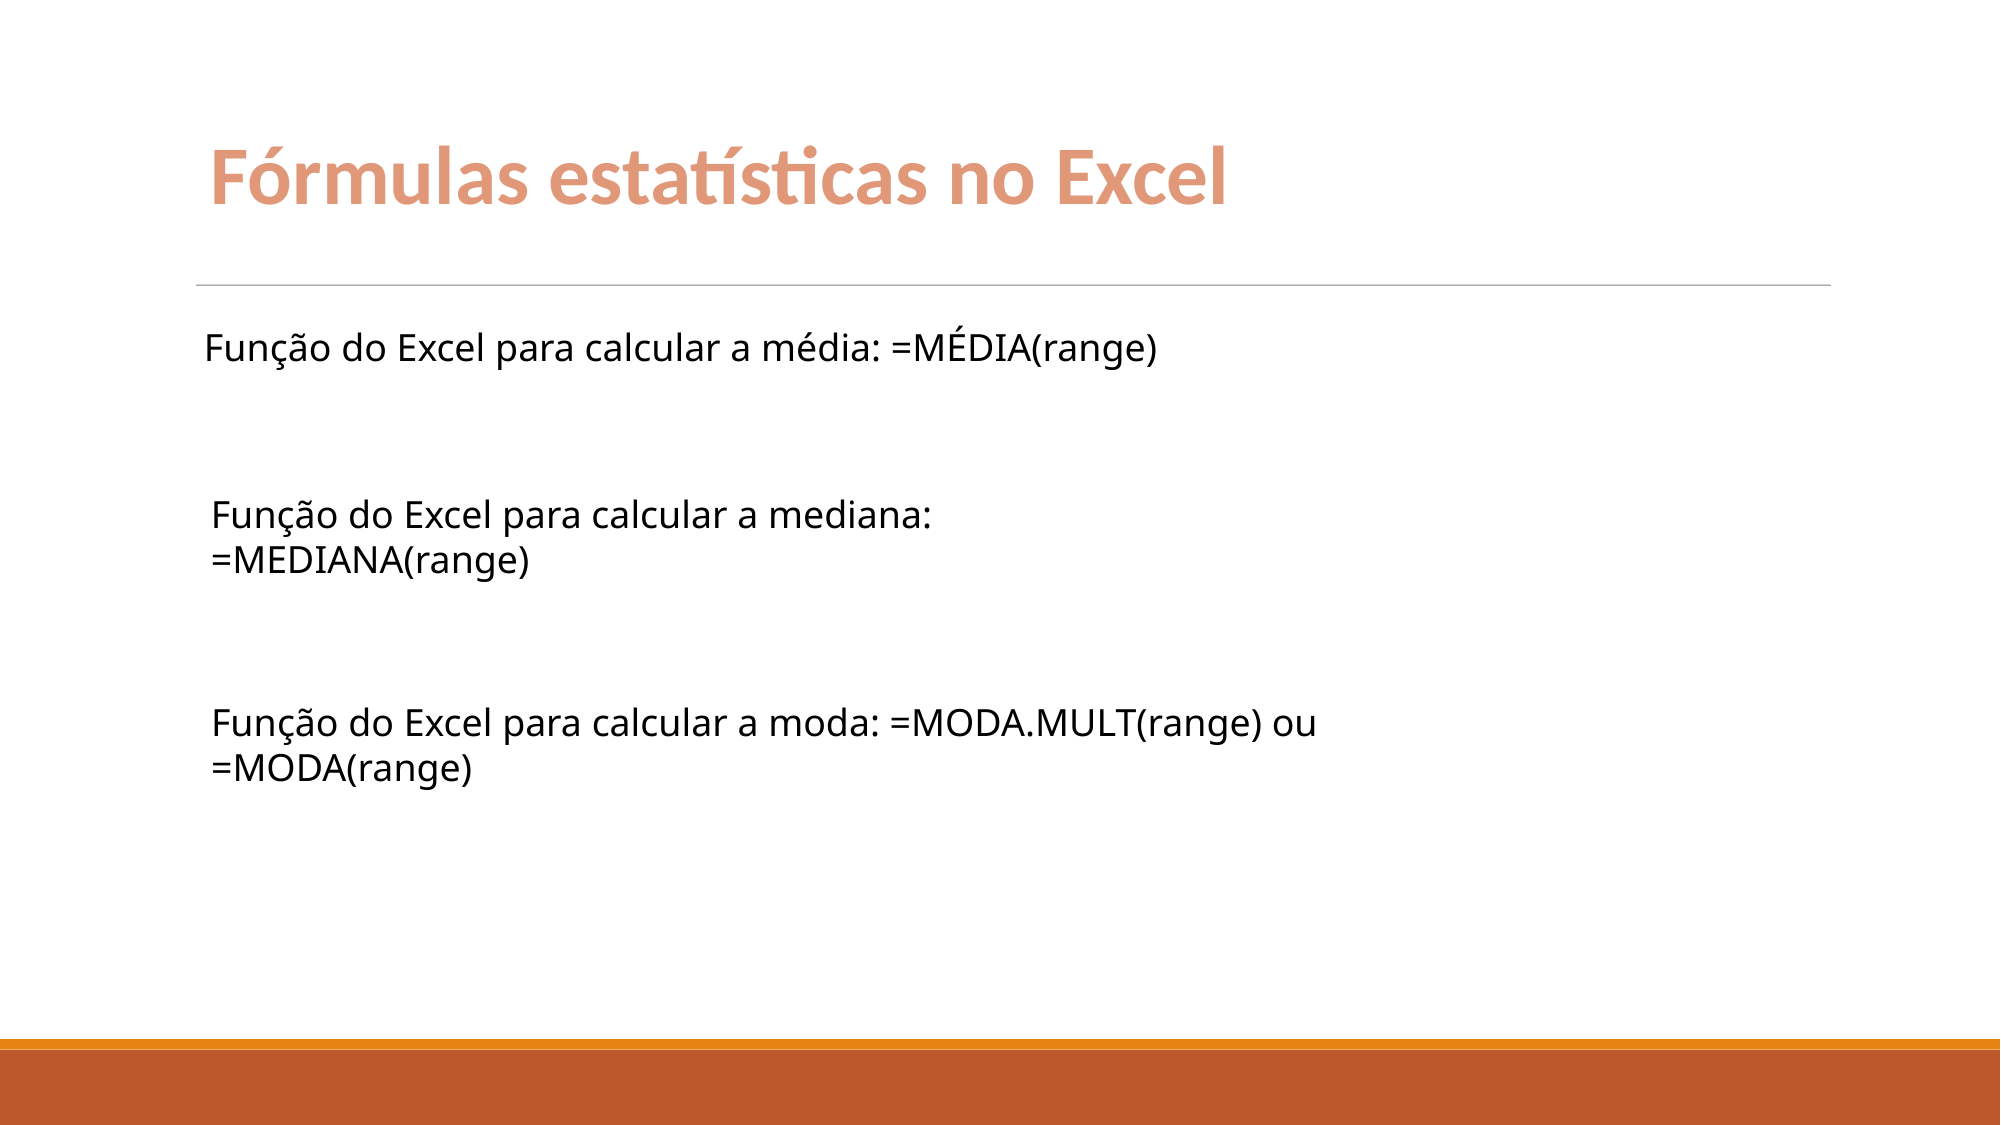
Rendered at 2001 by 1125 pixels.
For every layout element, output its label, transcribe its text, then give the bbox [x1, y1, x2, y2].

text_box Função do Excel para calcular a média: =MÉDIA(range) [189, 316, 1173, 377]
text_box Função do Excel para calcular a mediana: =MEDIANA(range) [196, 484, 1196, 589]
text_box Função do Excel para calcular a moda: =MODA.MULT(range) ou =MODA(range) [196, 691, 1422, 797]
text_box Fórmulas estatísticas no Excel [196, 114, 1658, 274]
